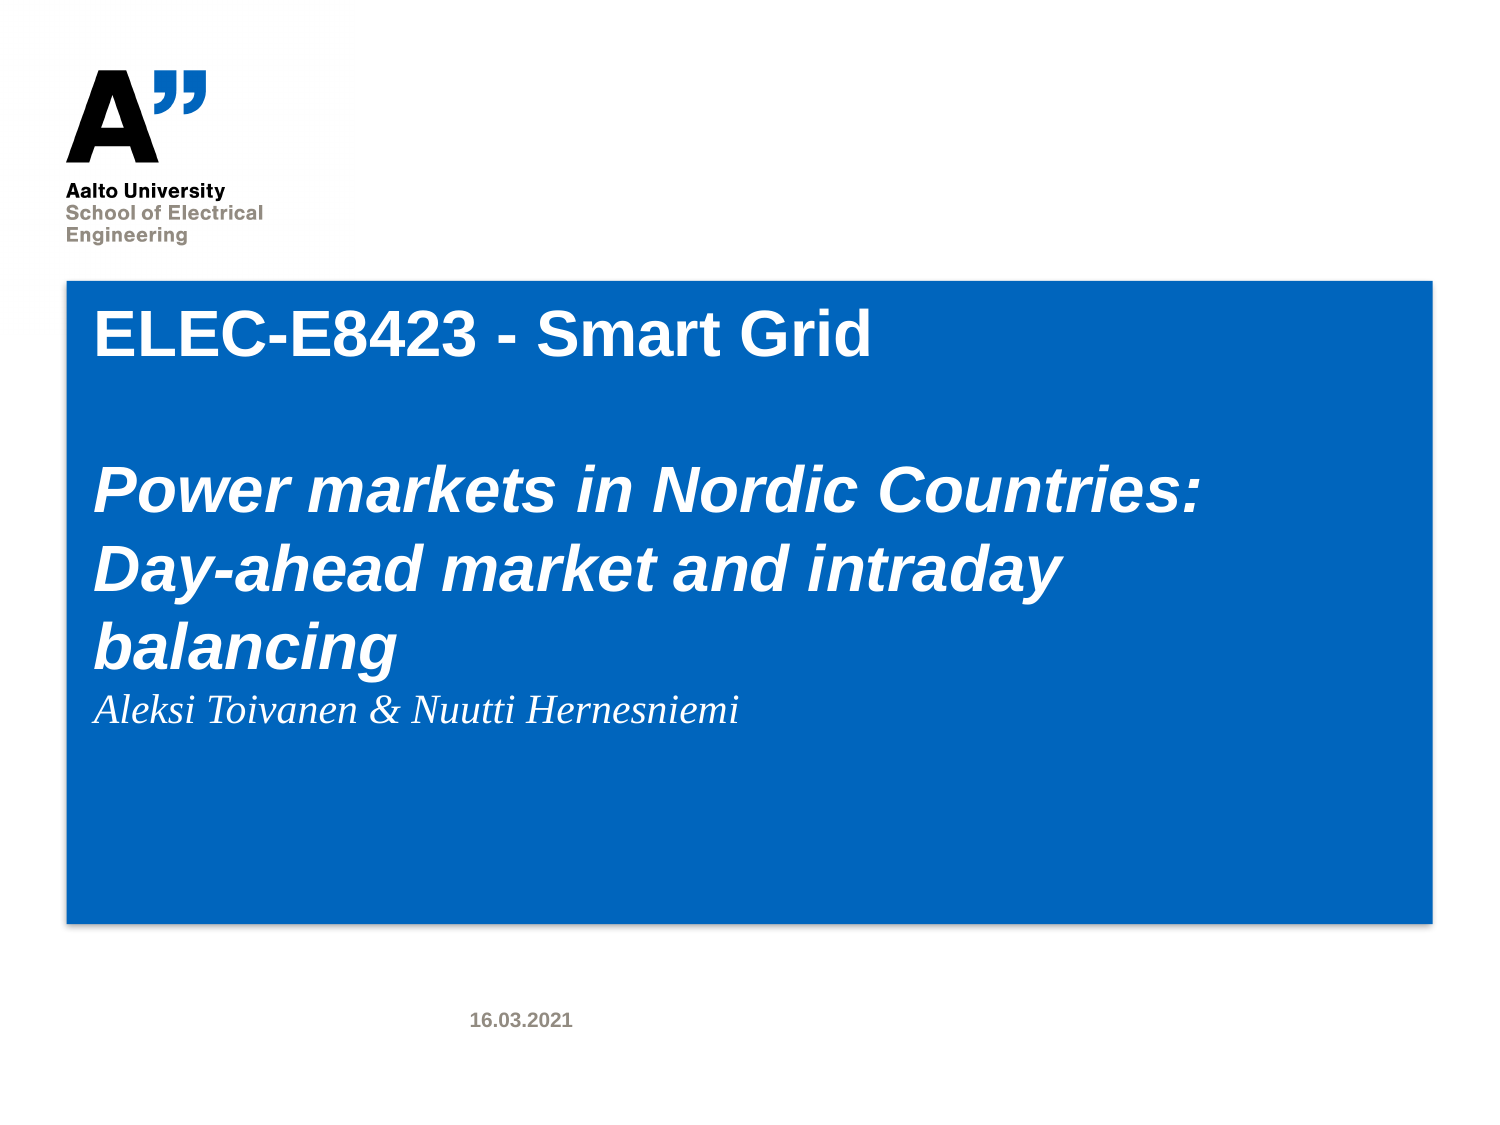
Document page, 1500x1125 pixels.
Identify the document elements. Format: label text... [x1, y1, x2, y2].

picture [0, 0, 355, 335]
subtitle Aleksi Toivanen & Nuutti Hernesniemi [93, 686, 1125, 904]
title ELEC-E8423 - Smart Grid Power markets in Nordic Countries: Day-ahead market and intraday balancing [93, 290, 1370, 687]
list 16.03.2021 [469, 1006, 803, 1082]
